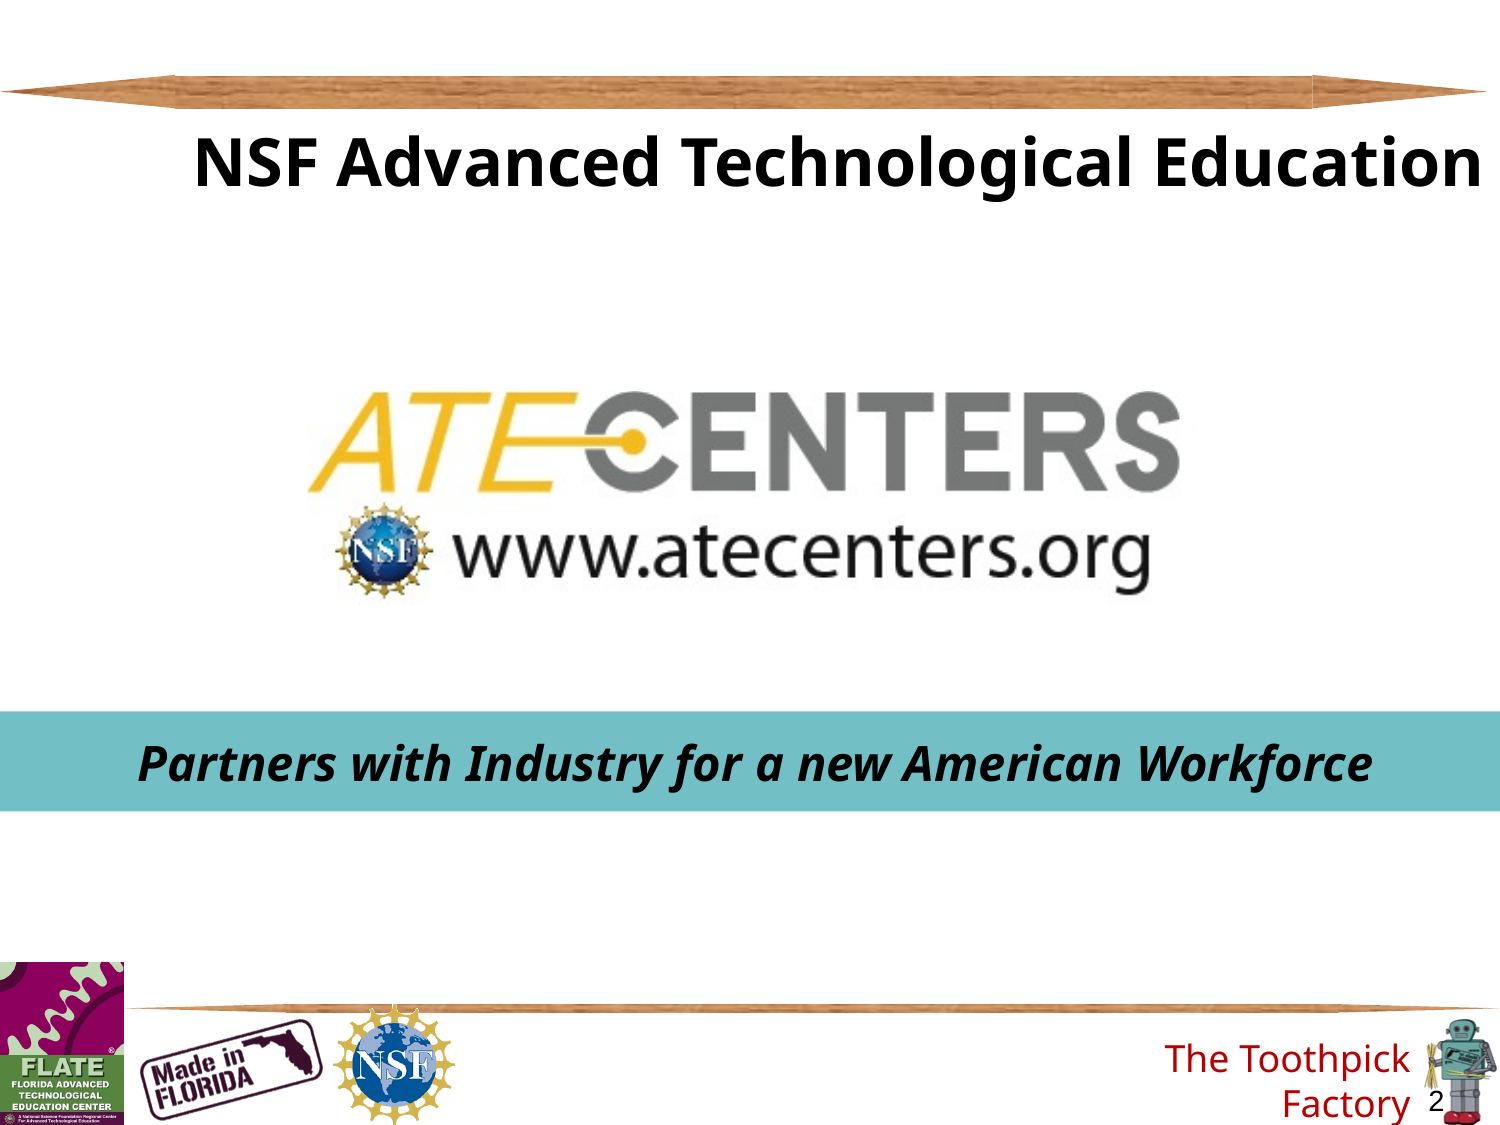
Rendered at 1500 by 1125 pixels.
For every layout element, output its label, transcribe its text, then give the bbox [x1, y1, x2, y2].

picture [0, 74, 1488, 109]
text_box Partners with Industry for a new American Workforce [0, 711, 1500, 812]
picture [0, 962, 1500, 1125]
slide_number 2 [1413, 1074, 1500, 1125]
picture [1424, 1015, 1500, 1074]
picture [307, 391, 1202, 605]
title NSF Advanced Technological Education [0, 112, 1500, 213]
